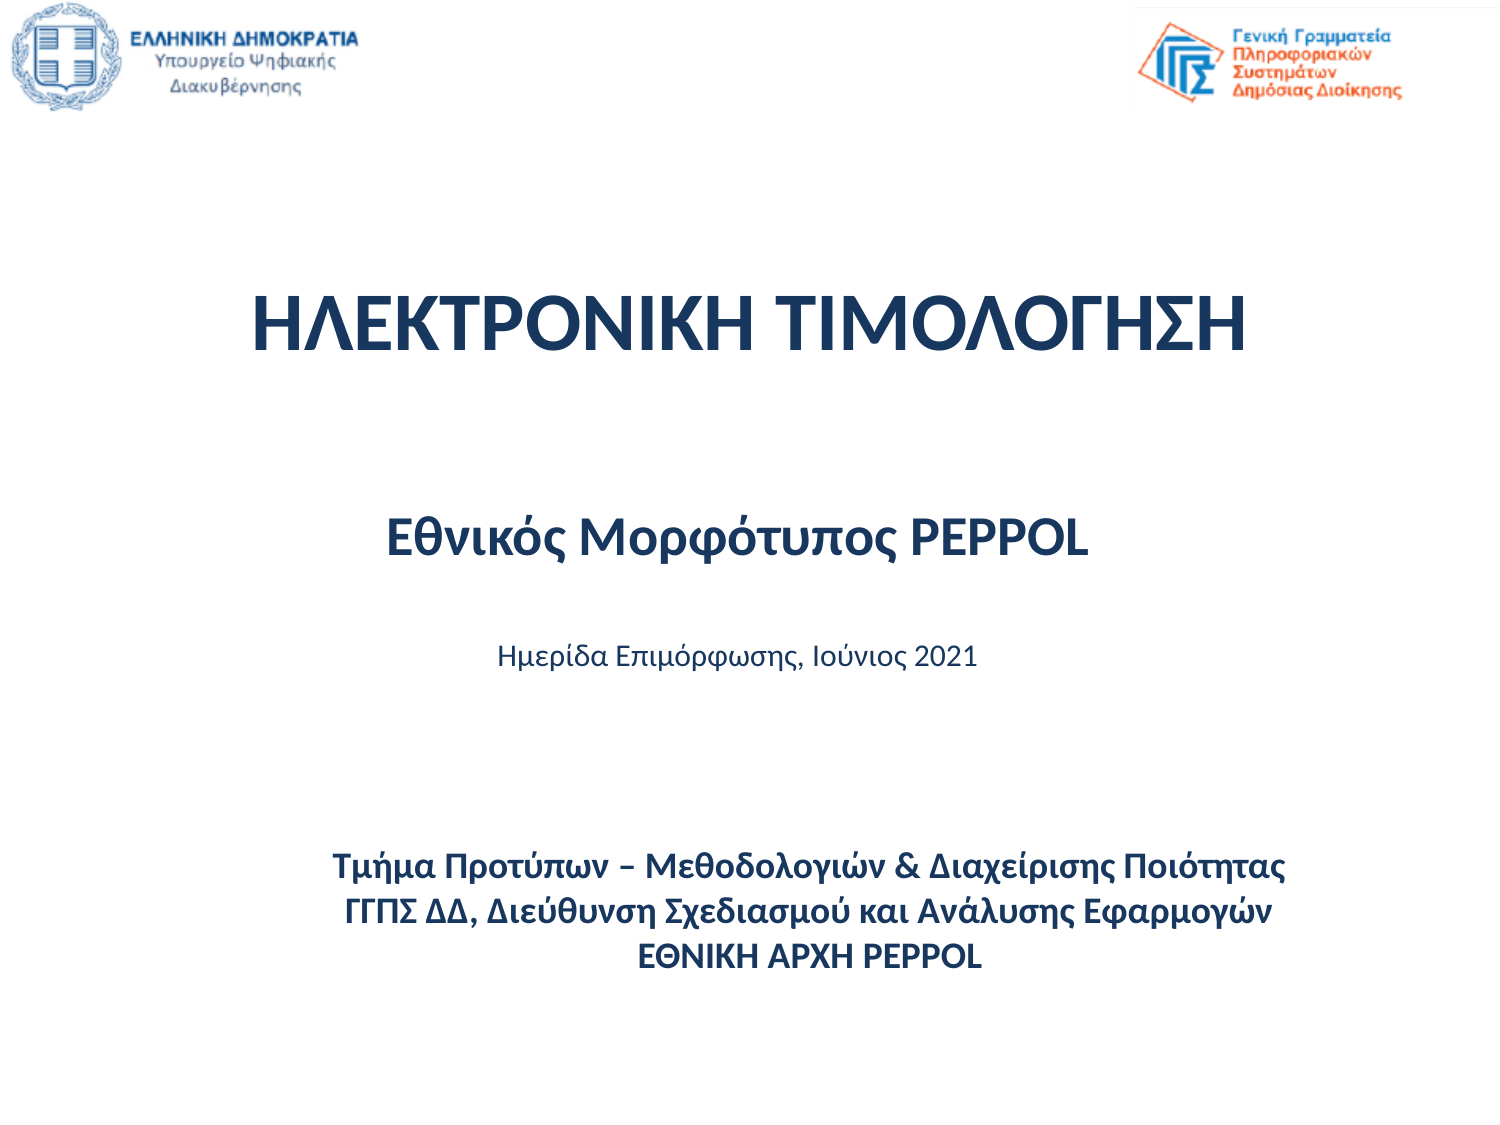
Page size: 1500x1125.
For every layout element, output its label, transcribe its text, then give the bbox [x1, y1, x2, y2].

subtitle Εθνικός Μορφότυπος PEPPOL Ημερίδα Επιμόρφωσης, Ιούνιος 2021 [171, 491, 1306, 681]
title ΗΛΕΚΤΡΟΝΙΚΗ ΤΙΜΟΛΟΓΗΣΗ [112, 196, 1388, 438]
text_box Τμήμα Προτύπων – Μεθοδολογιών & Διαχείρισης Ποιότητας ΓΓΠΣ ΔΔ, Διεύθυνση Σχεδιασμού και Ανάλυσης Εφαρμογών ΕΘΝΙΚΗ ΑΡΧΗ PEPPOL [317, 834, 1302, 984]
